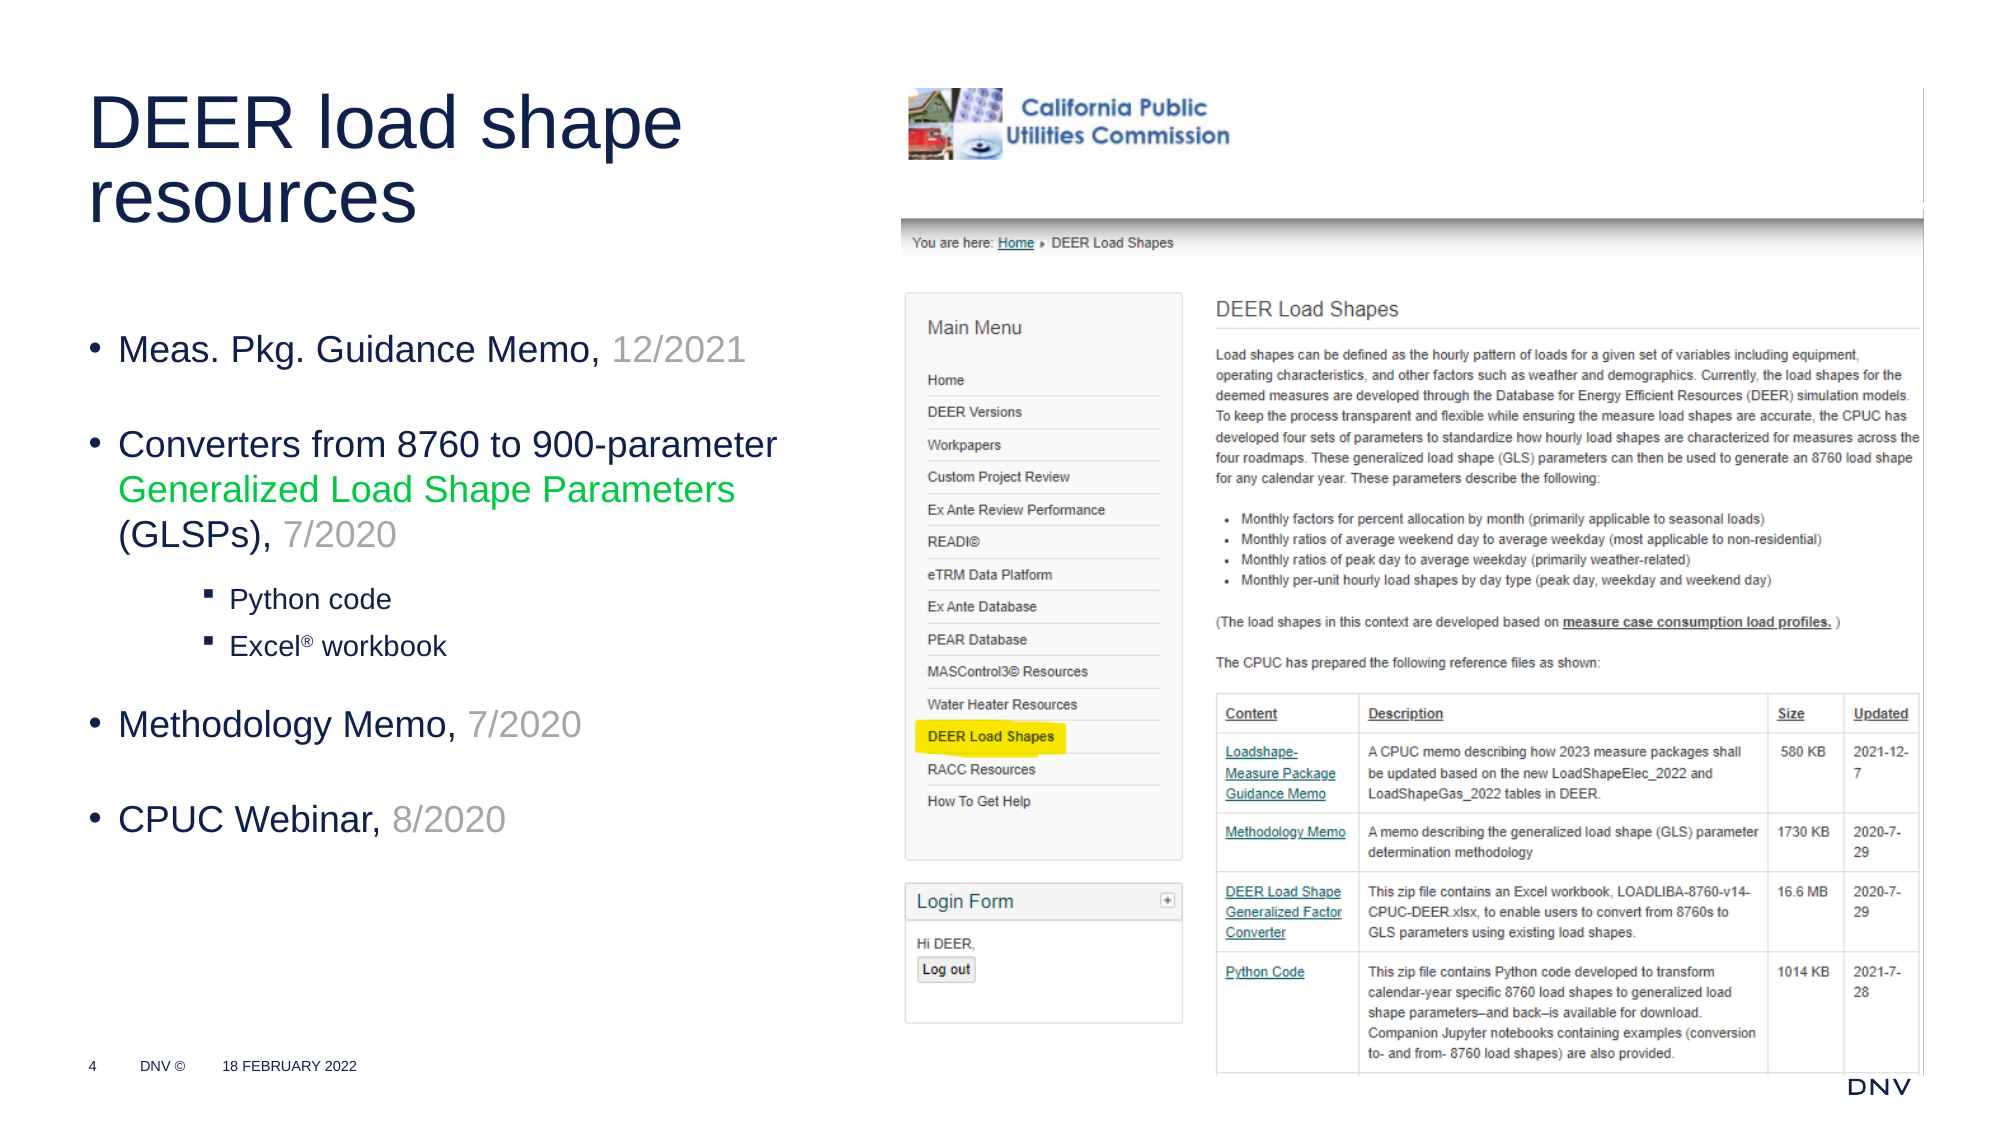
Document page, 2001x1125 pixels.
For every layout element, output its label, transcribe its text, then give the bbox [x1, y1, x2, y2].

slide_number 4 [88, 1056, 133, 1082]
title DEER load shape resources [88, 88, 863, 243]
list Meas. Pkg. Guidance Memo, 12/2021 Converters from 8760 to 900-parameter Generalized Load Shape Parameters (GLSPs), 7/2020 Python code Excel® workbook Methodology Memo, 7/2020 CPUC Webinar, 8/2020 [88, 324, 800, 993]
picture [900, 88, 1926, 1076]
